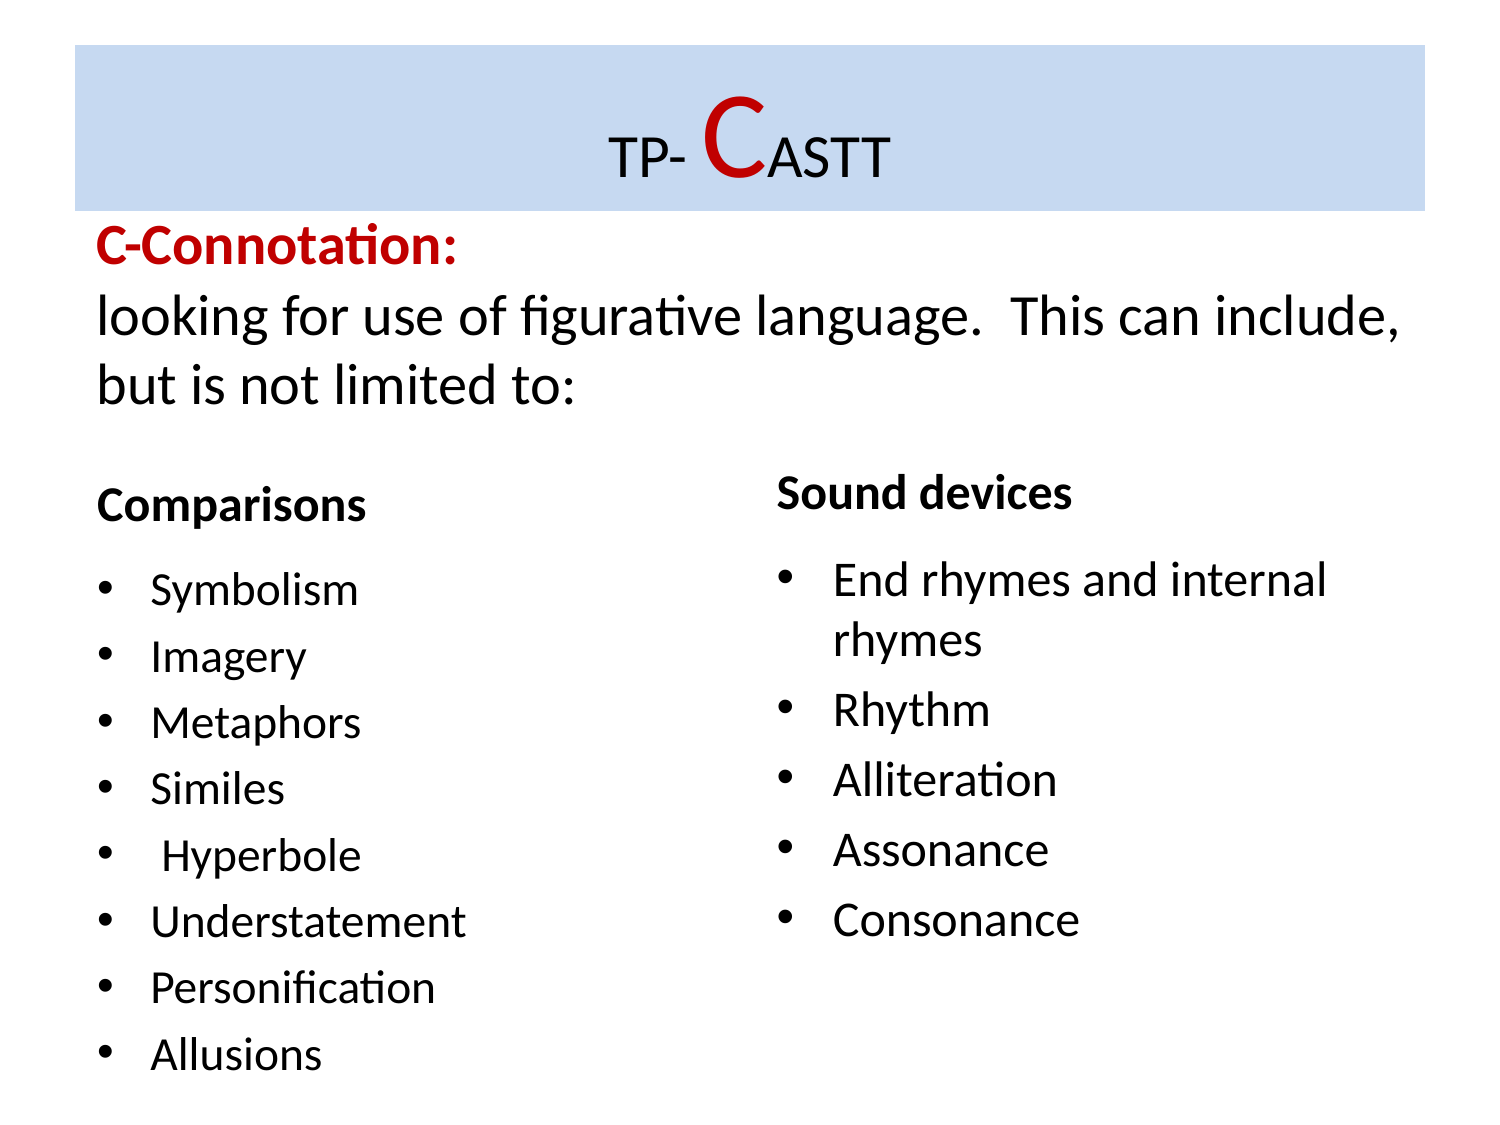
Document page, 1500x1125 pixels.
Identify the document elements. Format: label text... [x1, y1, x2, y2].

title TP- CASTT [75, 45, 1425, 211]
list Symbolism Imagery Metaphors Similes Hyperbole Understatement Personification Allusions [82, 564, 745, 1090]
list End rhymes and internal rhymes Rhythm Alliteration Assonance Consonance [761, 564, 1425, 982]
text_box C-Connotation: looking for use of figurative language. This can include, but is not limited to: [81, 199, 1430, 564]
